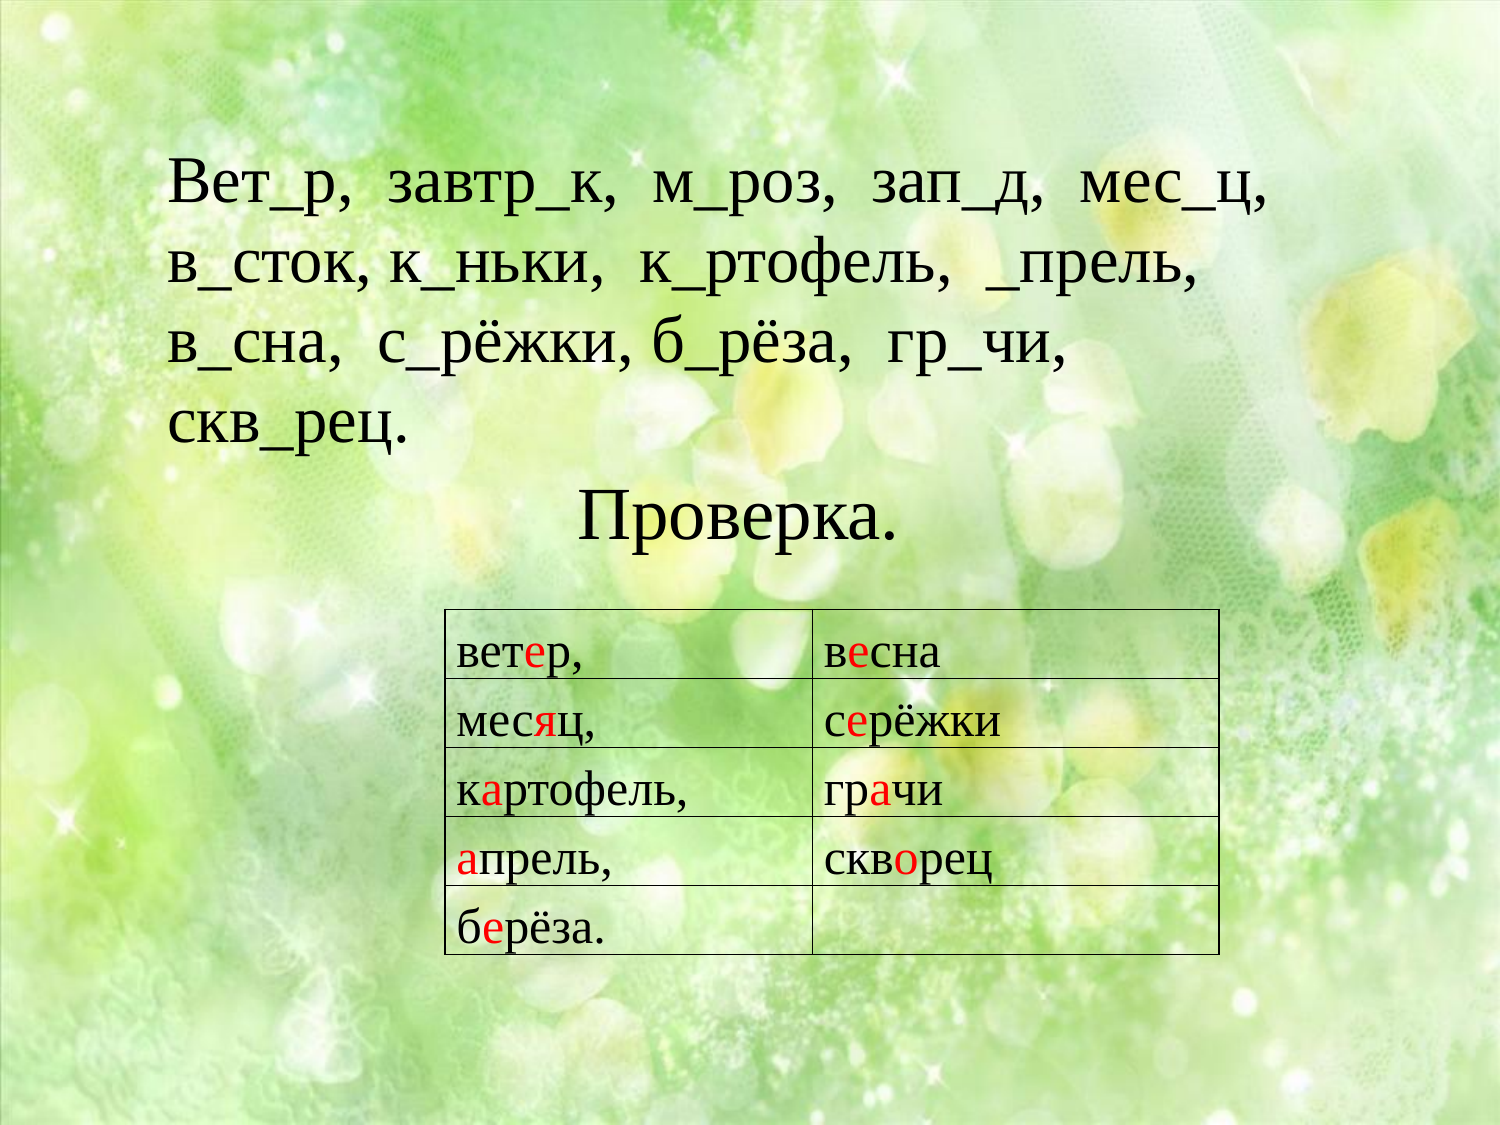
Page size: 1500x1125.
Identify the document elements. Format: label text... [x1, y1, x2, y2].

table_cell грачи [813, 748, 1218, 816]
table_cell берёза. [446, 886, 812, 954]
table_cell [813, 886, 1218, 954]
table_cell картофель, [446, 748, 812, 816]
table_header ветер, [446, 610, 812, 678]
text_box Проверка. [562, 456, 1125, 562]
table_cell месяц, [446, 679, 812, 747]
table_cell скворец [813, 817, 1218, 885]
table_cell апрель, [446, 817, 812, 885]
picture [0, 0, 1500, 1125]
text_box Вет_р, завтр_к, м_роз, зап_д, мес_ц, в_сток, к_ньки, к_ртофель, _прель, в_сна, с_рёжки, б_рёза, гр_чи, скв_рец. [152, 128, 1348, 464]
table_cell серёжки [813, 679, 1218, 747]
table_header весна [813, 610, 1218, 678]
